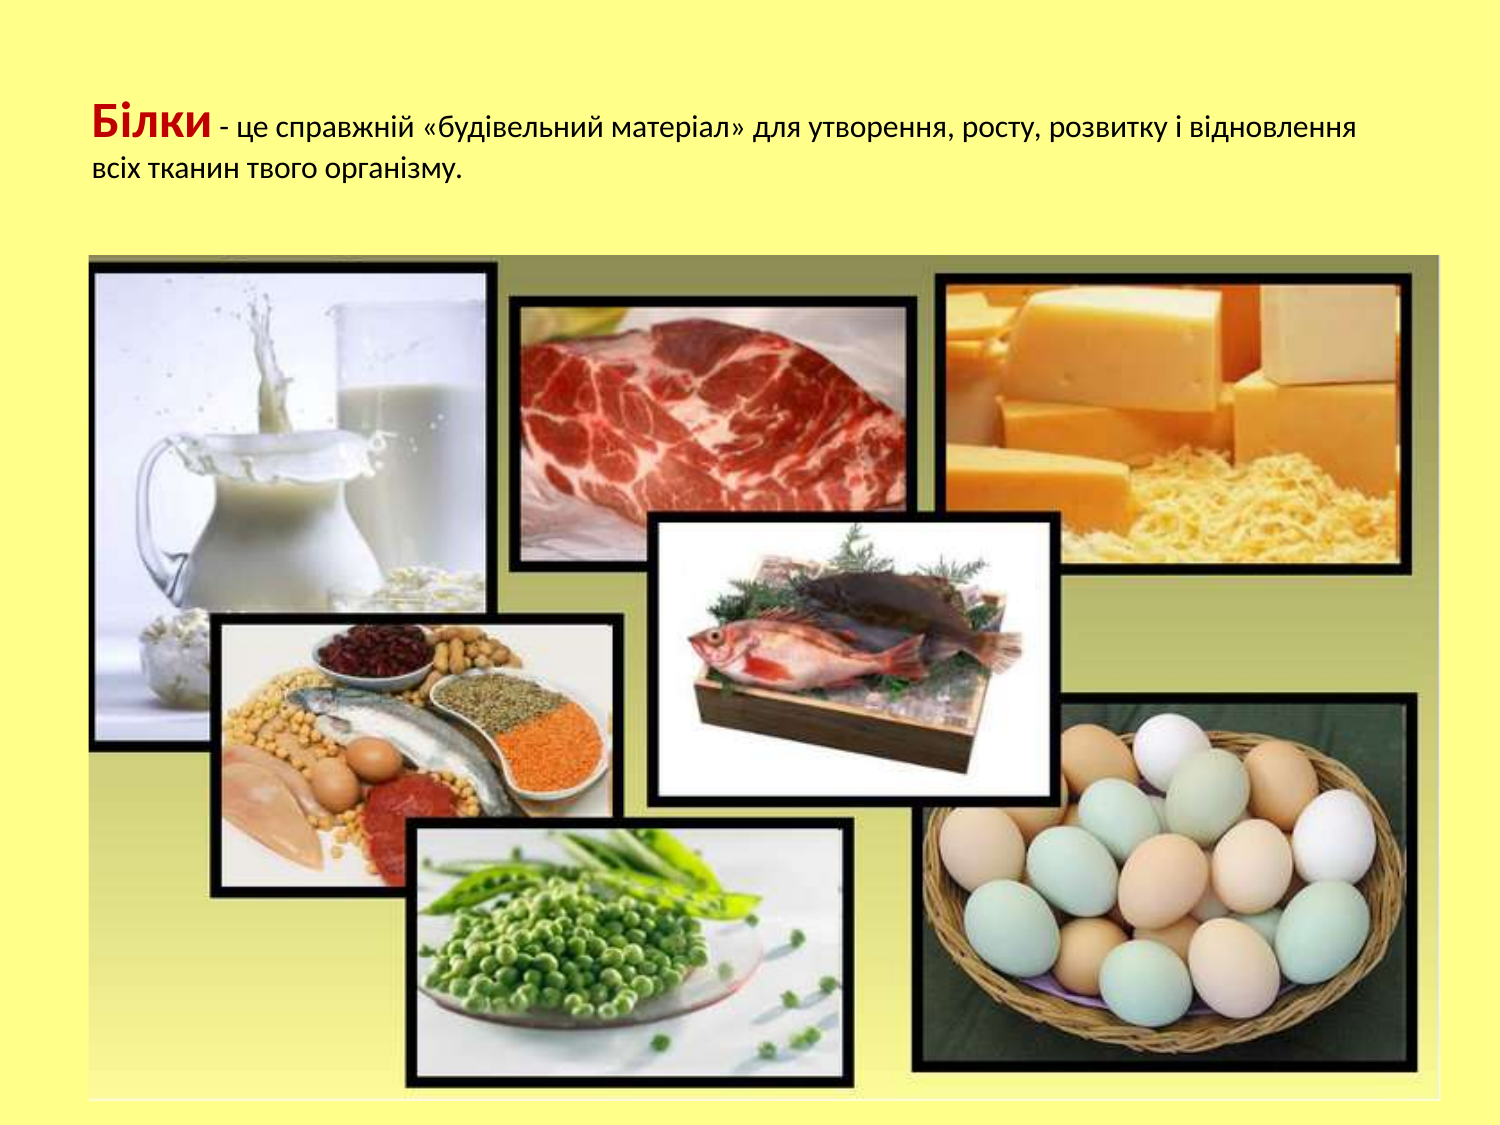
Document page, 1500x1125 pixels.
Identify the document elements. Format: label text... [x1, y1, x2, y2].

picture [88, 255, 1441, 1102]
title Білки - це справжній «будівельний матеріал» для утворення, росту, розвитку і відновлення всіх тканин твого організму. [76, 42, 1427, 231]
